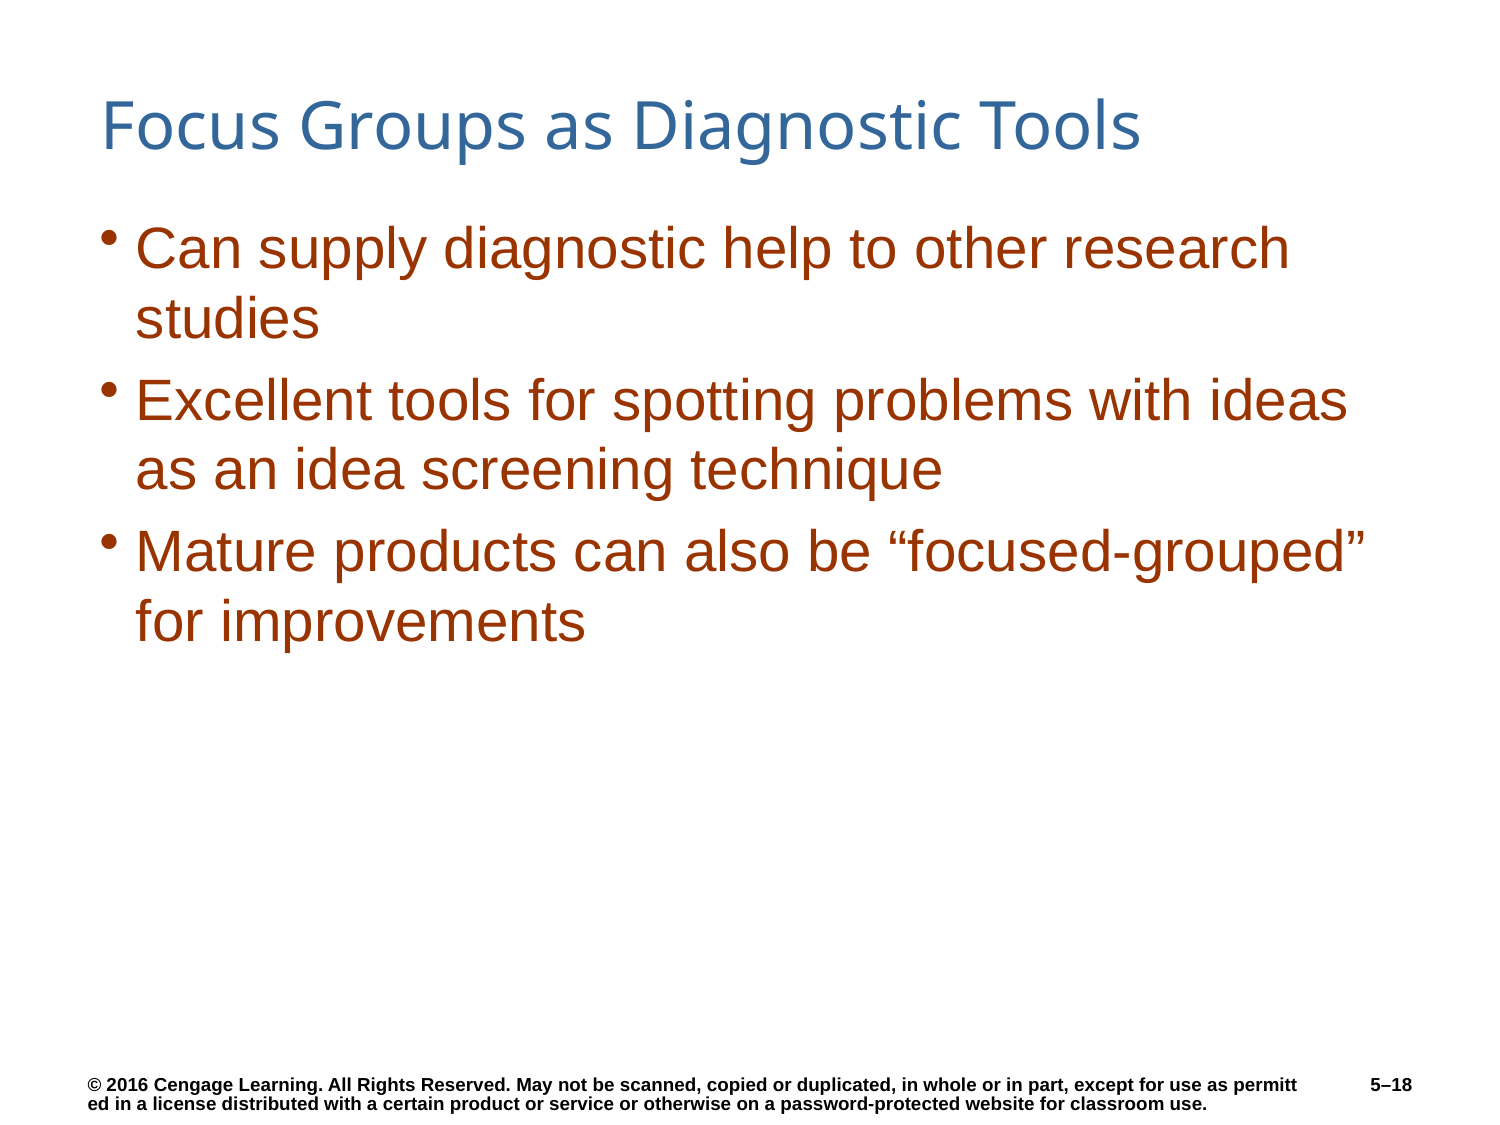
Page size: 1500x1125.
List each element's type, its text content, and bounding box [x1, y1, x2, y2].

title Focus Groups as Diagnostic Tools [85, 75, 1411, 171]
list Can supply diagnostic help to other research studies Excellent tools for spotting problems with ideas as an idea screening technique Mature products can also be “focused-grouped” for improvements [84, 202, 1414, 1013]
footer © 2016 Cengage Learning. All Rights Reserved. May not be scanned, copied or duplicated, in whole or in part, except for use as permitted in a license distributed with a certain product or service or otherwise on a password-protected website for classroom use. [87, 1057, 1050, 1103]
slide_number 5–18 [1050, 1042, 1413, 1103]
